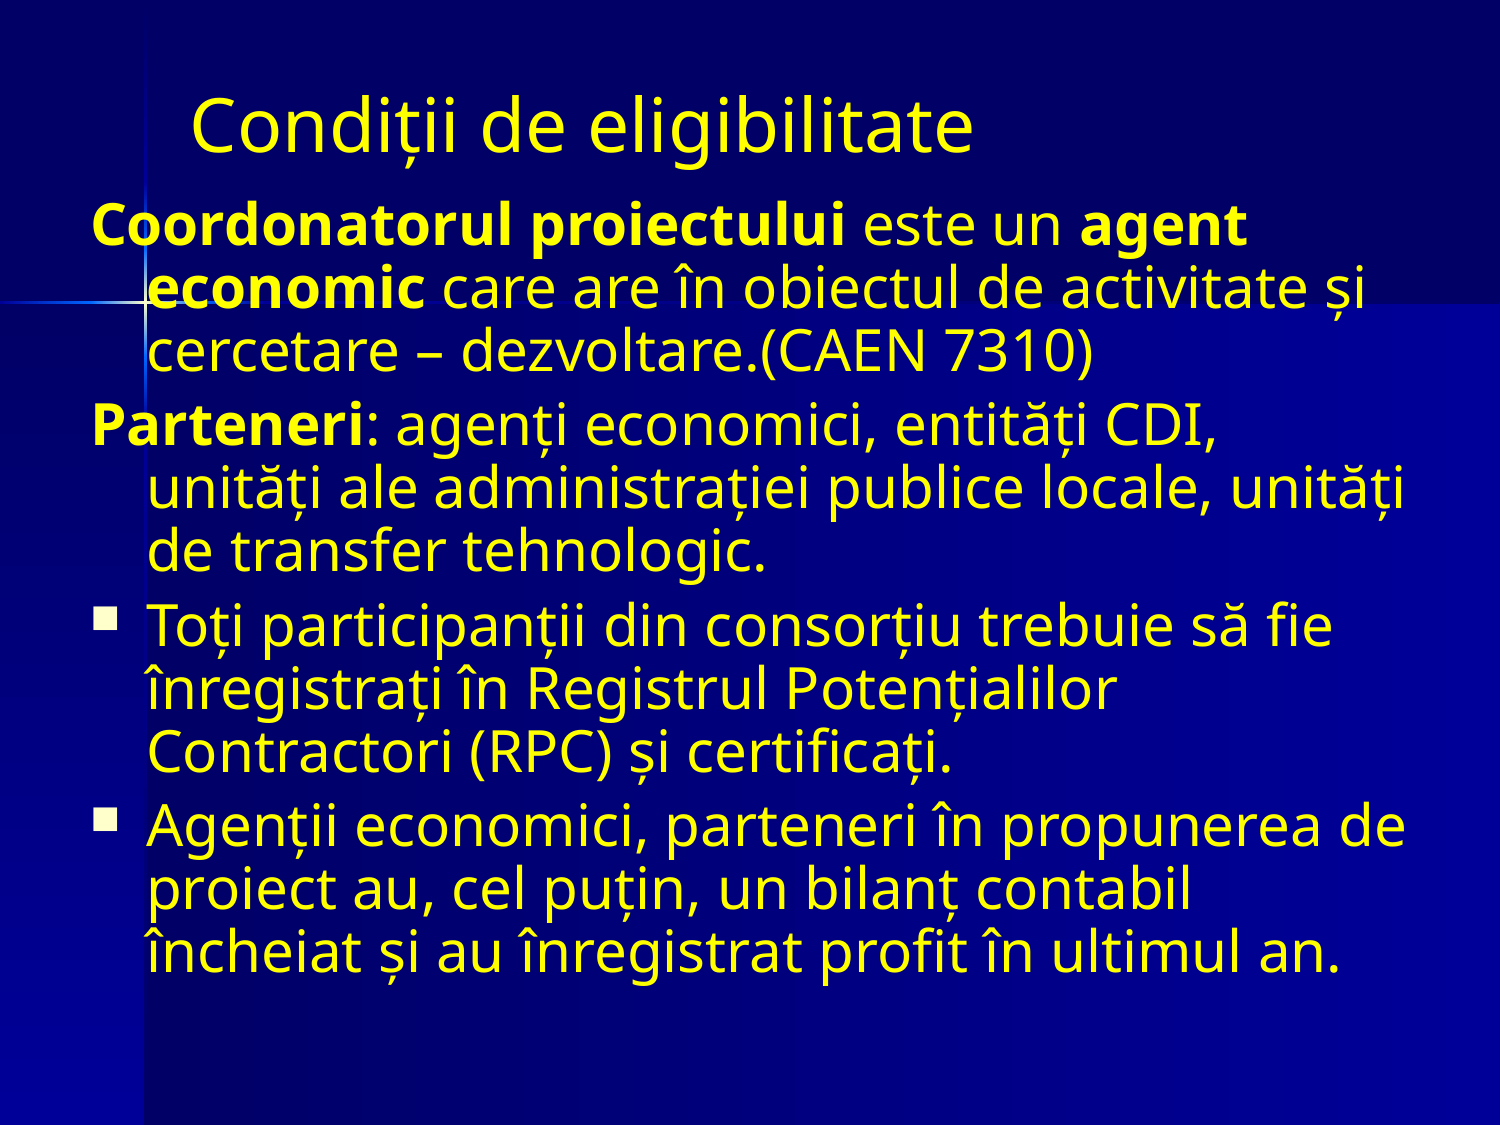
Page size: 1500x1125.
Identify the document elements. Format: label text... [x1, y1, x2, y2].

title Condiţii de eligibilitate [174, 49, 1413, 187]
list Coordonatorul proiectului este un agent economic care are în obiectul de activitate şi cercetare – dezvoltare.(CAEN 7310) Parteneri: agenţi economici, entităţi CDI, unităţi ale administraţiei publice locale, unităţi de transfer tehnologic. Toţi participanţii din consorţiu trebuie să fie înregistraţi în Registrul Potenţialilor Contractori (RPC) şi certificaţi. Agenţii economici, parteneri în propunerea de proiect au, cel puţin, un bilanţ contabil încheiat şi au înregistrat profit în ultimul an. [74, 187, 1426, 1063]
